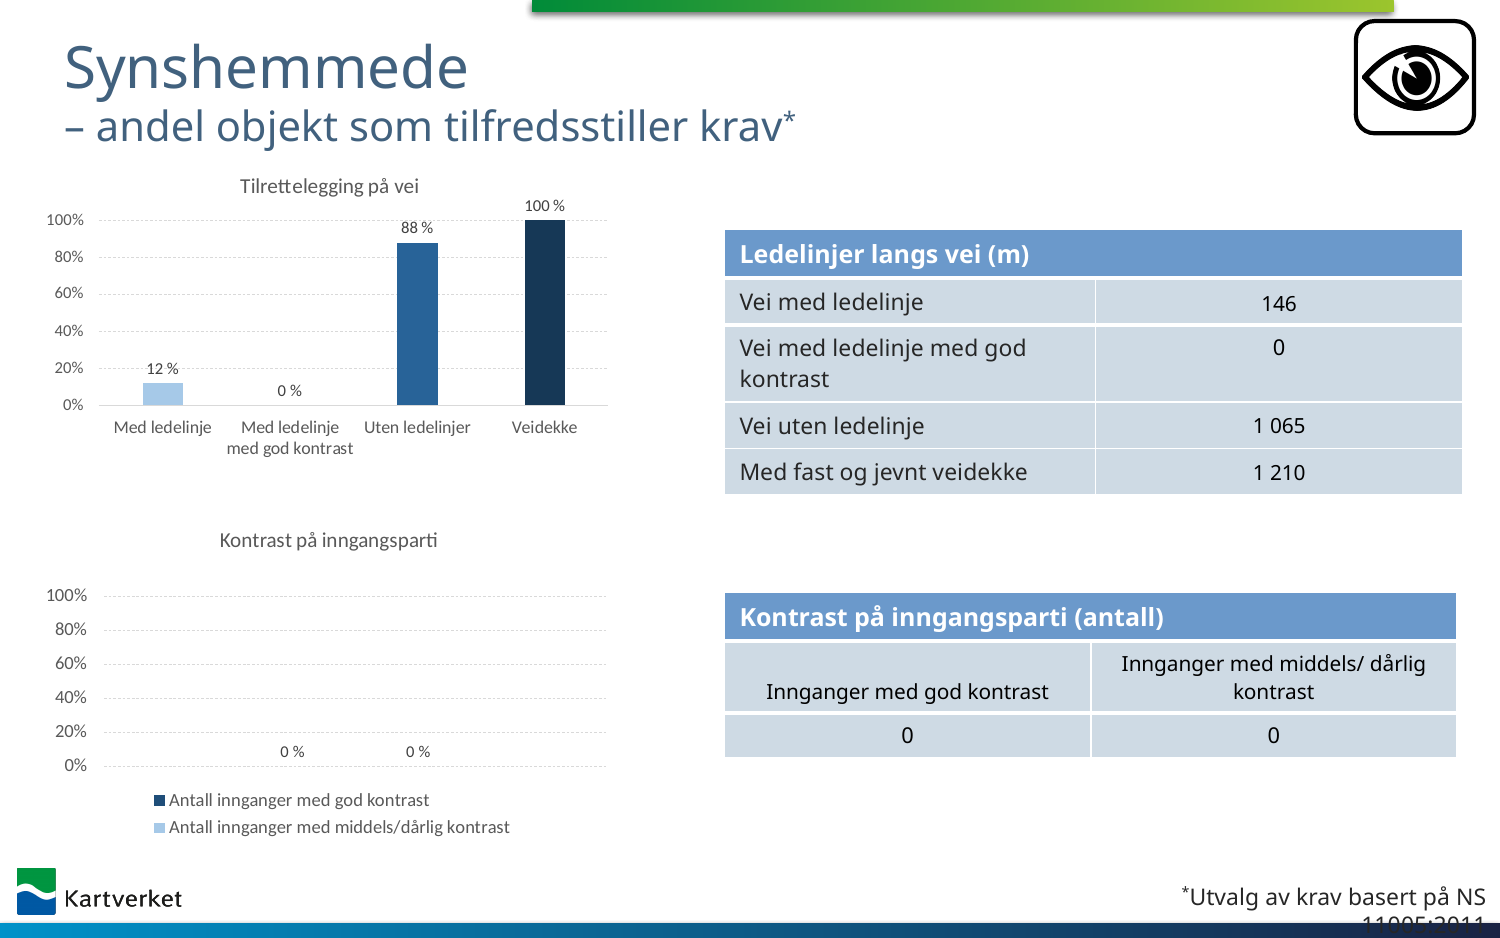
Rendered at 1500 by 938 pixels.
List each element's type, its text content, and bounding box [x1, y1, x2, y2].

table_cell 1 210 [1096, 449, 1462, 494]
table_cell Vei uten ledelinje [725, 403, 1095, 448]
table_header Ledelinjer langs vei (m) [725, 230, 1462, 276]
text_box Synshemmede – andel objekt som tilfredsstiller krav* [49, 24, 1431, 158]
table_cell 1 065 [1096, 403, 1462, 448]
table_cell Vei med ledelinje med god kontrast [725, 327, 1095, 401]
table_cell Vei med ledelinje [725, 280, 1095, 323]
table_cell 0 [1096, 327, 1462, 401]
table_cell Innganger med middels/ dårlig kontrast [1092, 643, 1456, 711]
picture [41, 520, 617, 846]
table_cell 0 [725, 715, 1090, 757]
text_box *Utvalg av krav basert på NS 11005:2011 [1068, 873, 1500, 938]
table_cell Innganger med god kontrast [725, 643, 1090, 711]
table_header Kontrast på inngangsparti (antall) [725, 593, 1456, 639]
table_cell Med fast og jevnt veidekke [725, 449, 1095, 494]
table_cell 146 [1096, 280, 1462, 323]
table_cell 0 [1092, 715, 1456, 757]
picture [41, 166, 618, 492]
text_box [1355, 20, 1475, 134]
